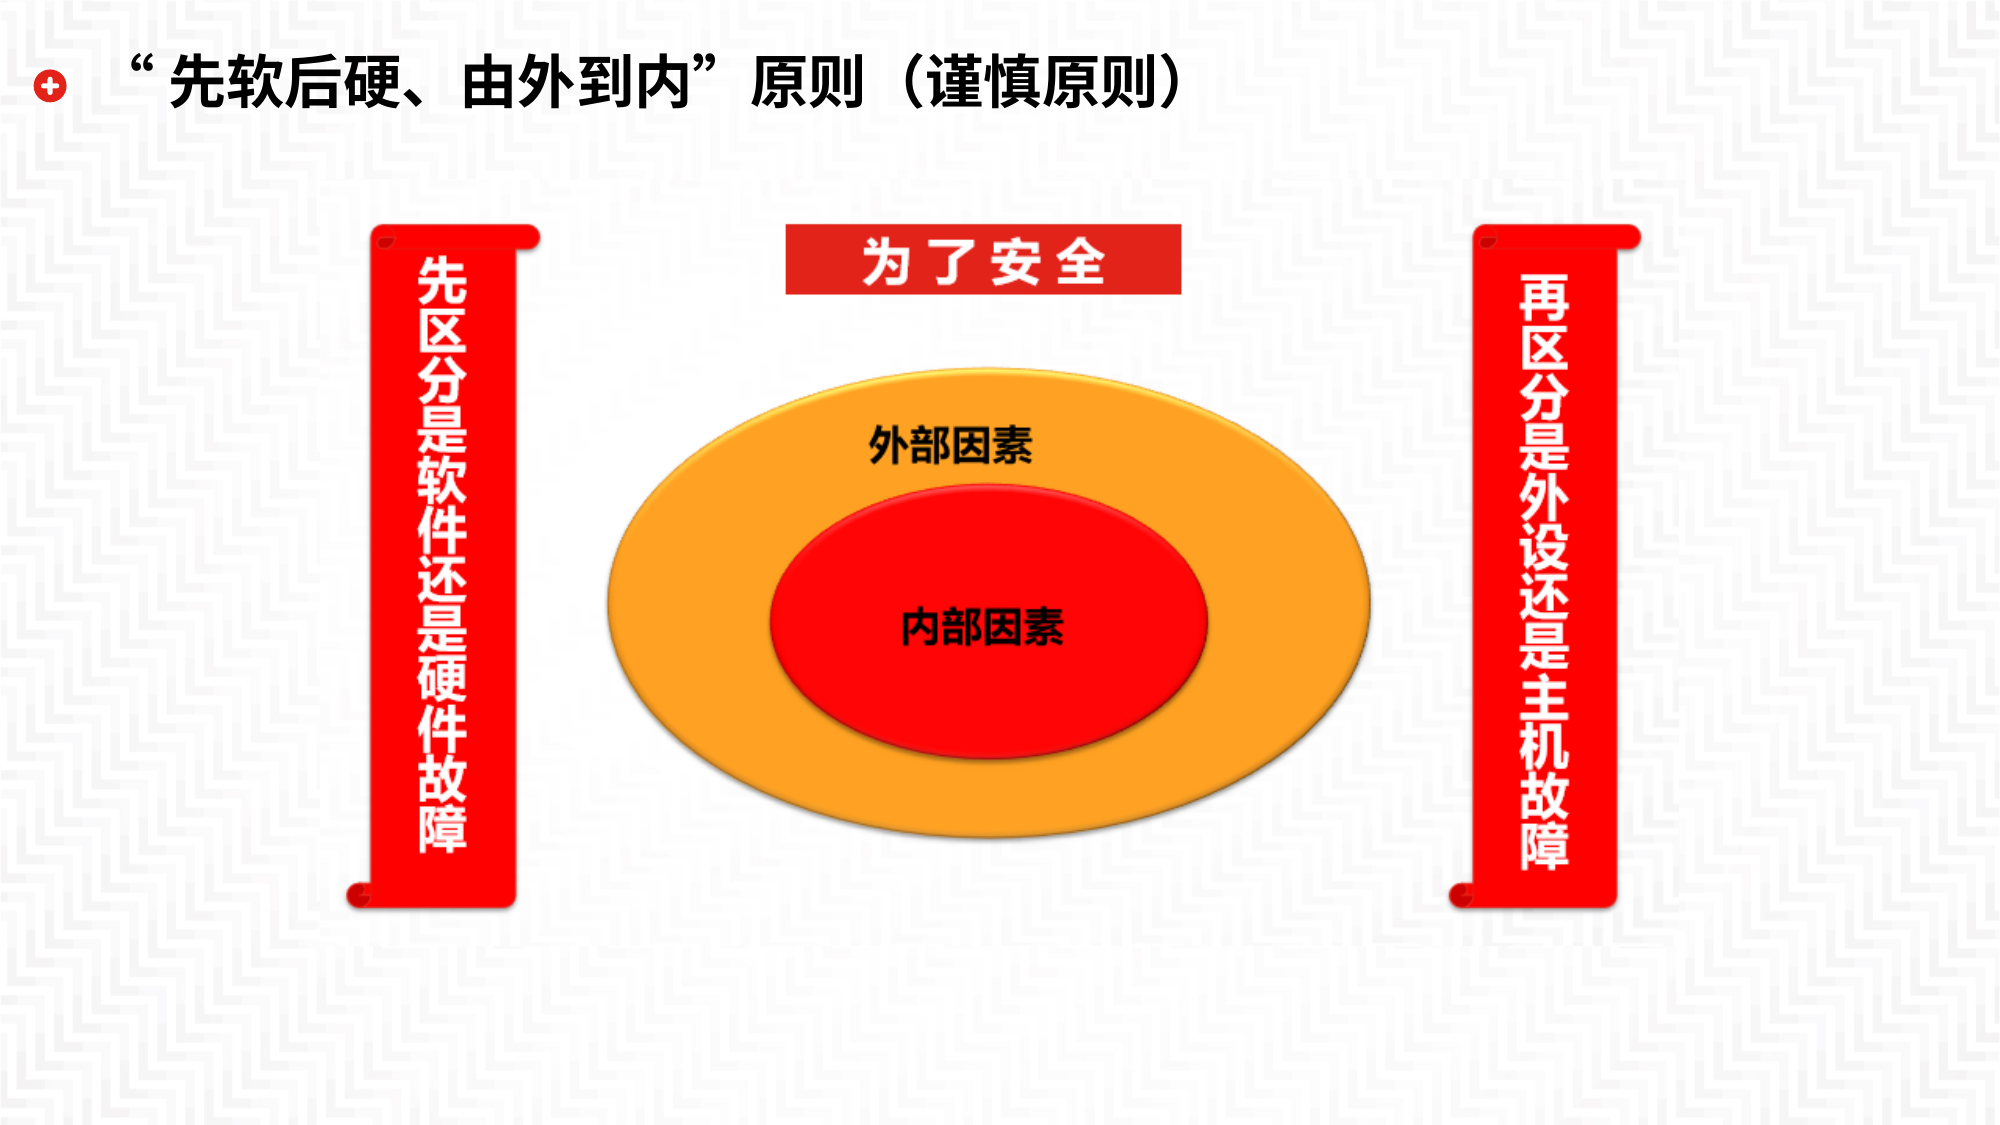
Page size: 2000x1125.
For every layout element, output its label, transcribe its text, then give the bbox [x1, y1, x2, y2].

text_box “先软后硬、由外到内”原则（谨慎原则） [85, 18, 1236, 144]
picture [0, 0, 2000, 1125]
